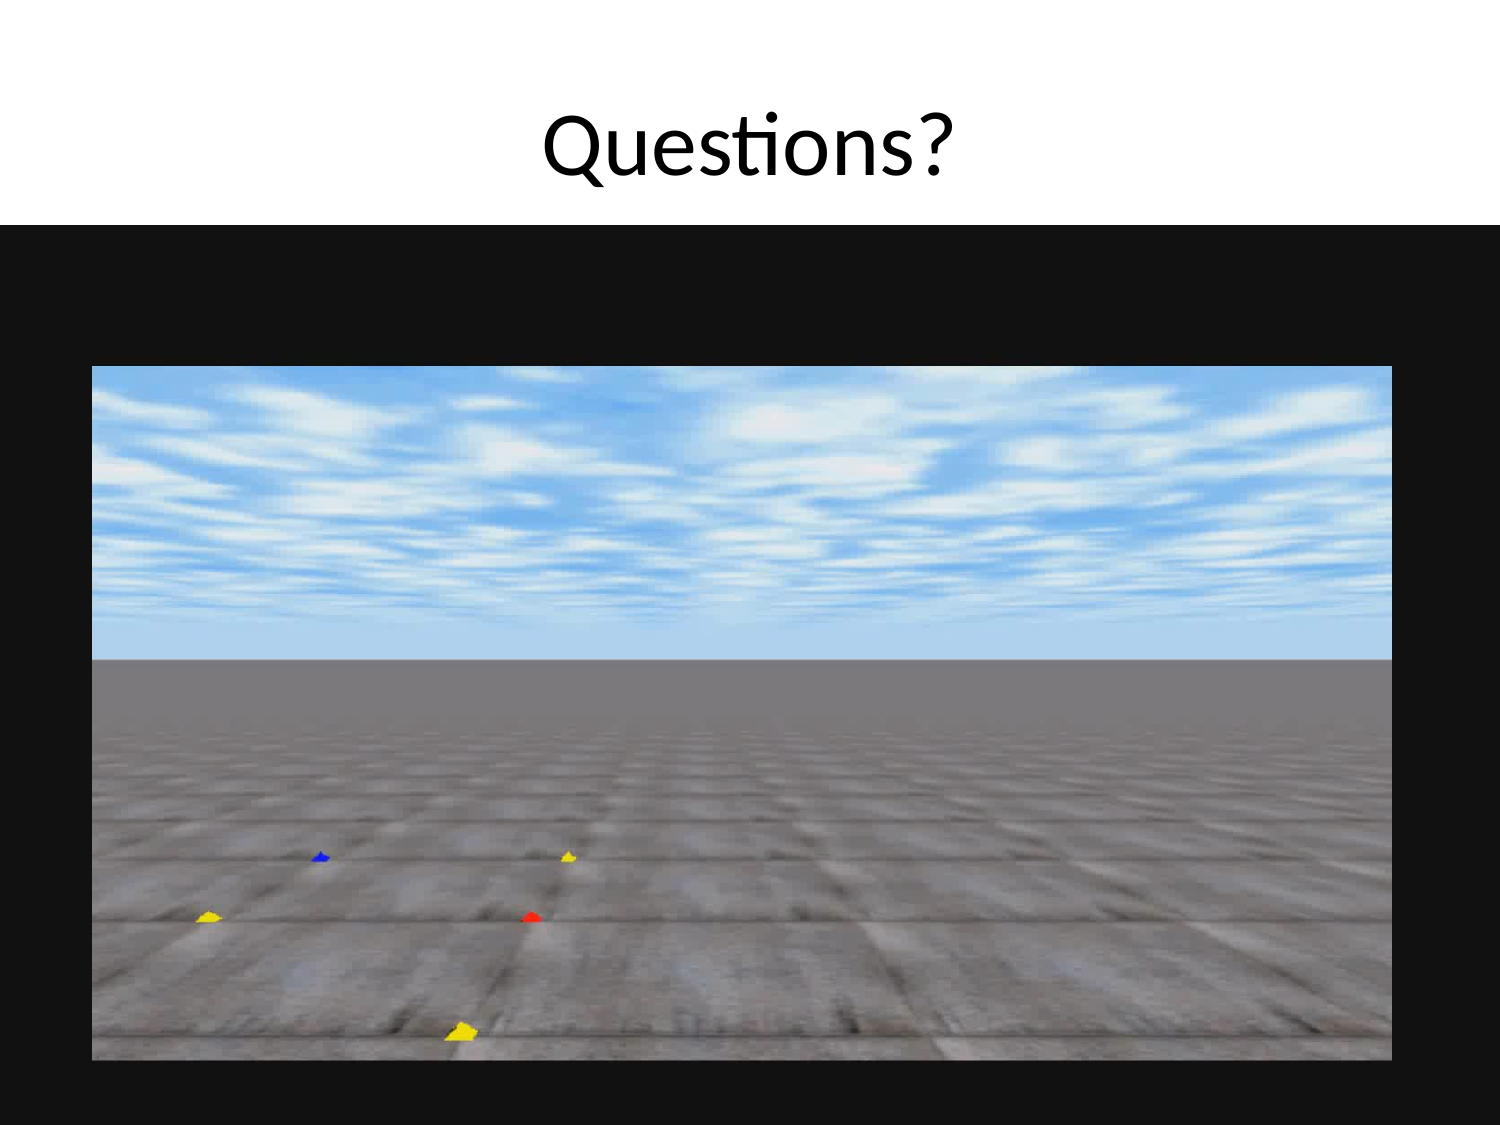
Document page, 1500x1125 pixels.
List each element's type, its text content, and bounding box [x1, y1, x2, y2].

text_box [0, 224, 1500, 1125]
title Questions? [75, 45, 1425, 223]
